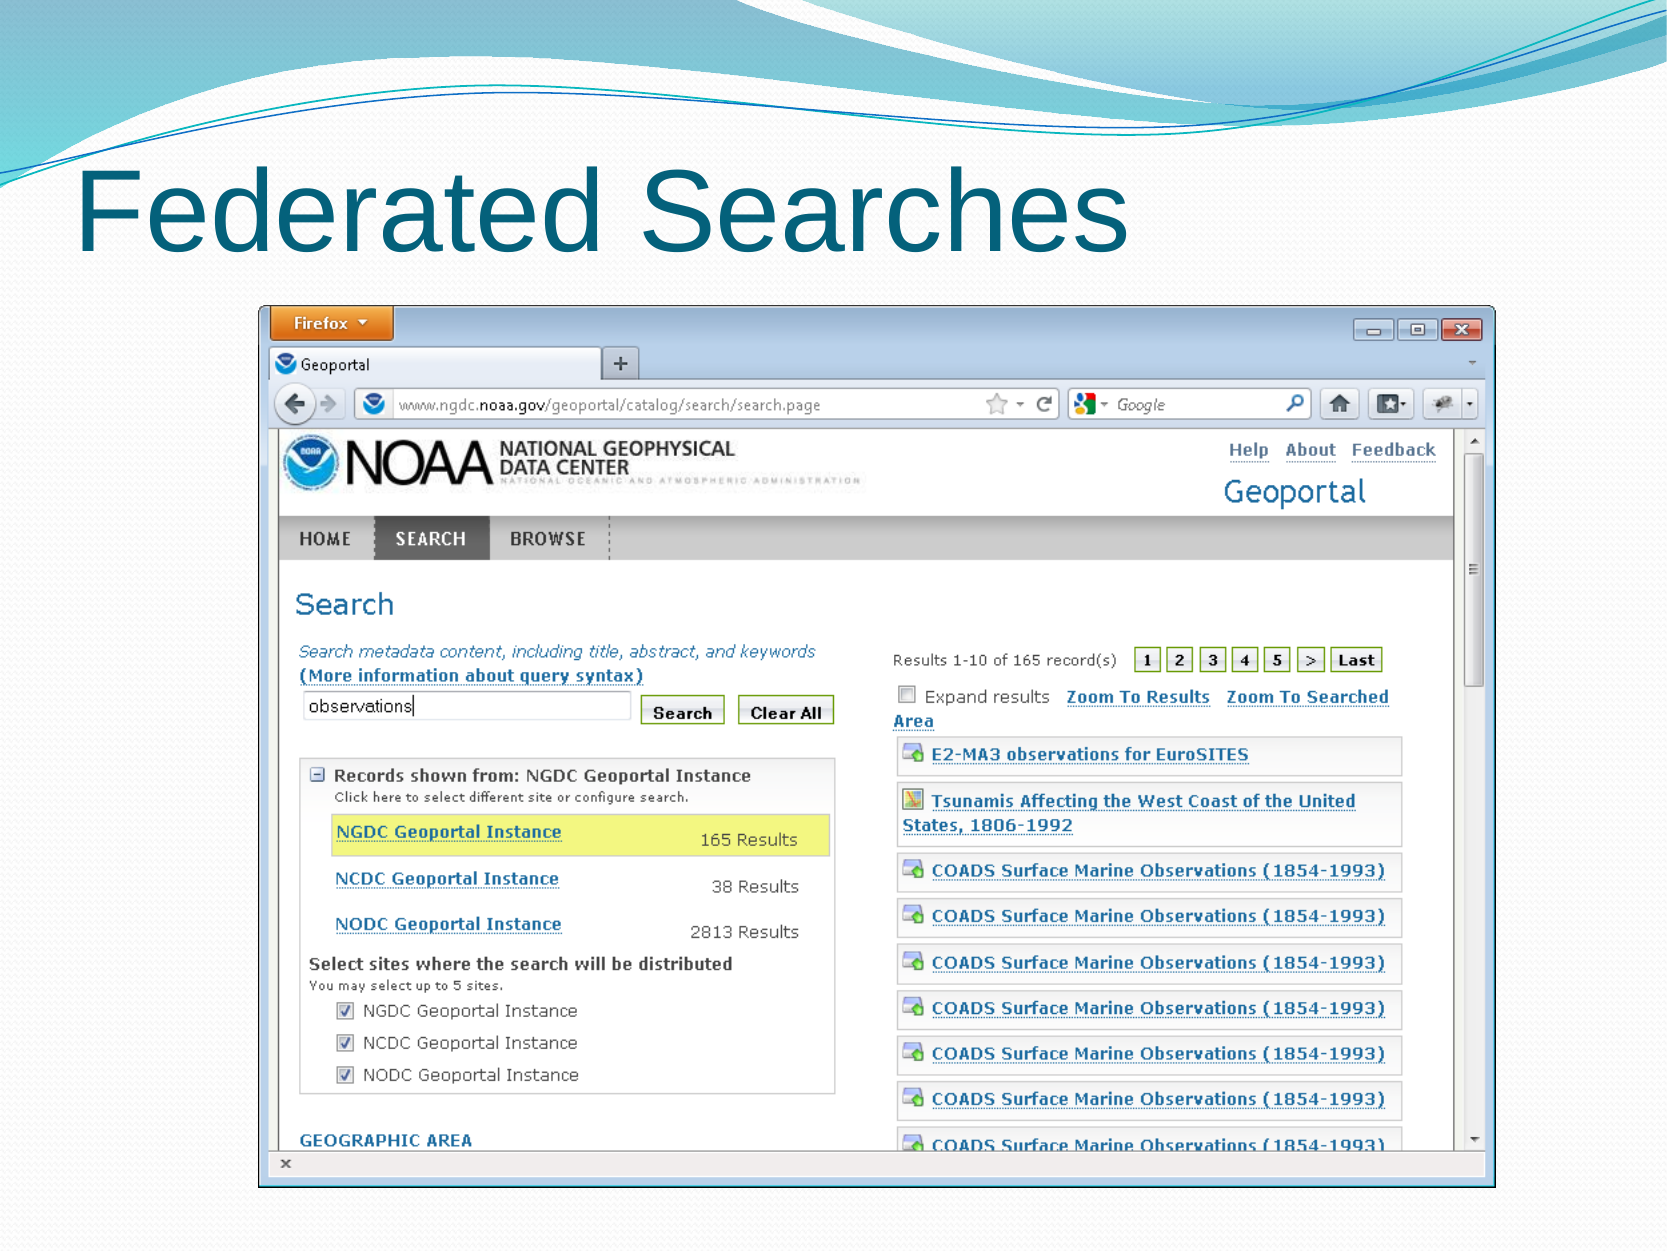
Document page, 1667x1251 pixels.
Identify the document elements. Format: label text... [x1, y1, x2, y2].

picture [258, 305, 1497, 1188]
text_box Federated Searches [73, 77, 1593, 278]
